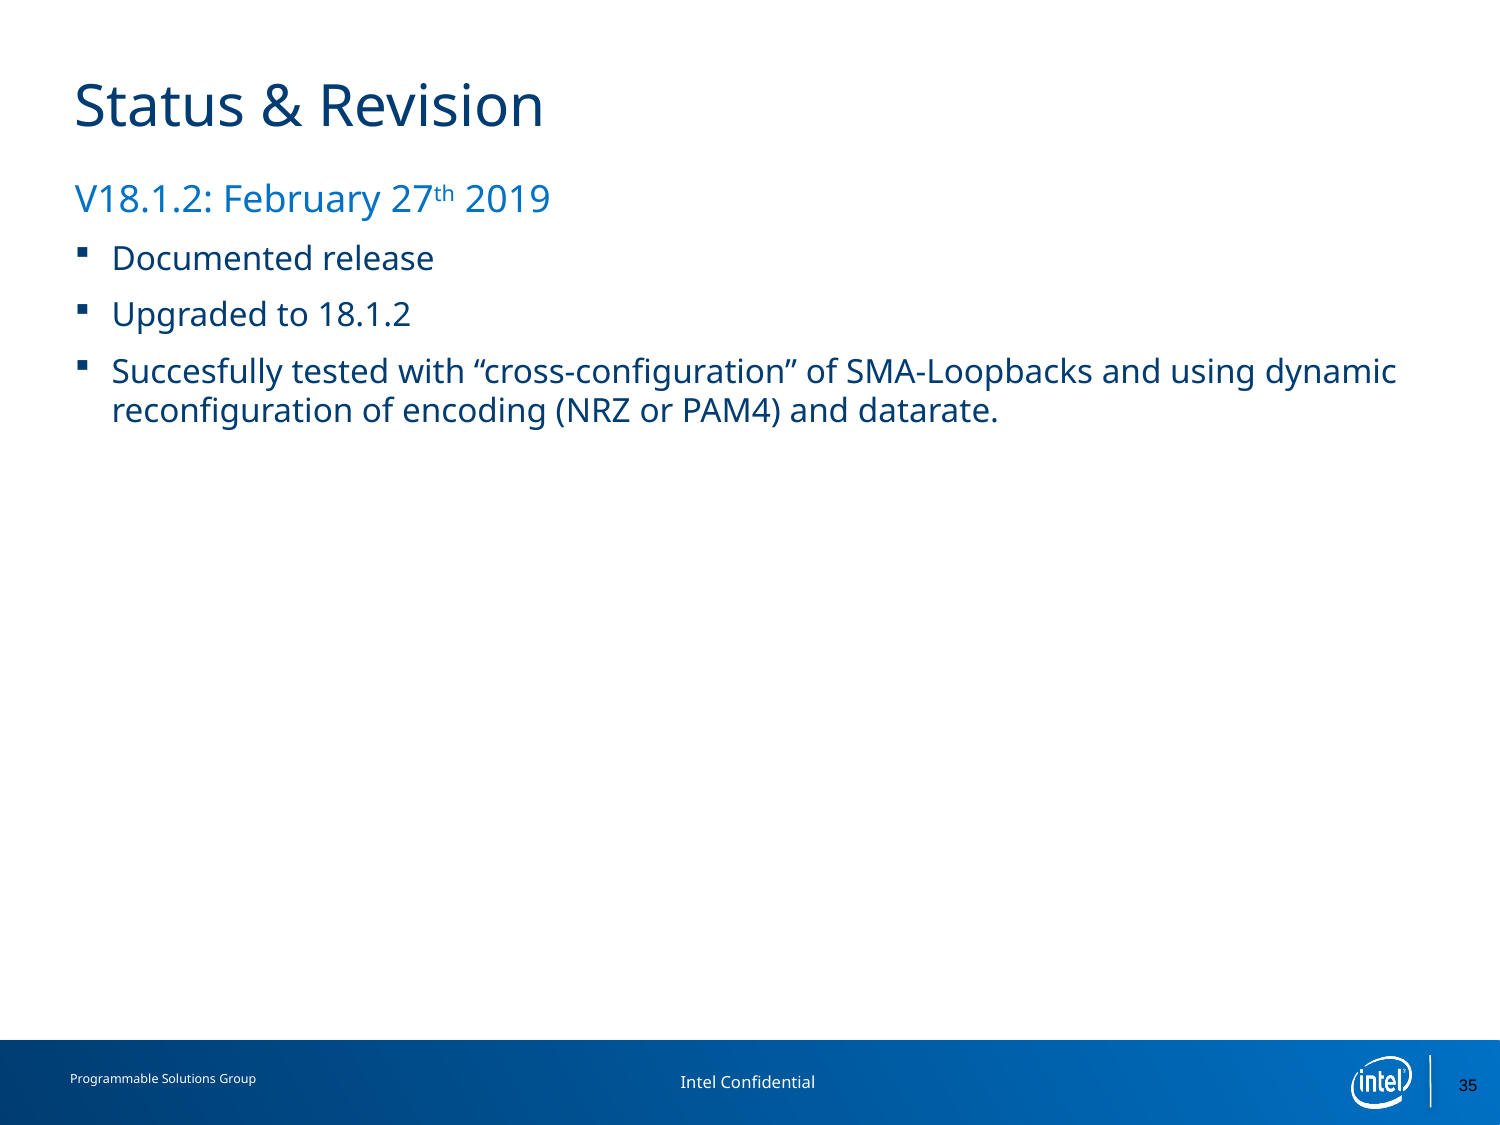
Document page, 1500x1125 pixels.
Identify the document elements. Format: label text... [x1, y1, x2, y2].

slide_number 35 [1127, 1055, 1478, 1116]
title Status & Revision [74, 67, 1425, 174]
list V18.1.2: February 27th 2019 Documented release Upgraded to 18.1.2 Succesfully tested with “cross-configuration” of SMA-Loopbacks and using dynamic reconfiguration of encoding (NRZ or PAM4) and datarate. [74, 174, 1425, 1013]
